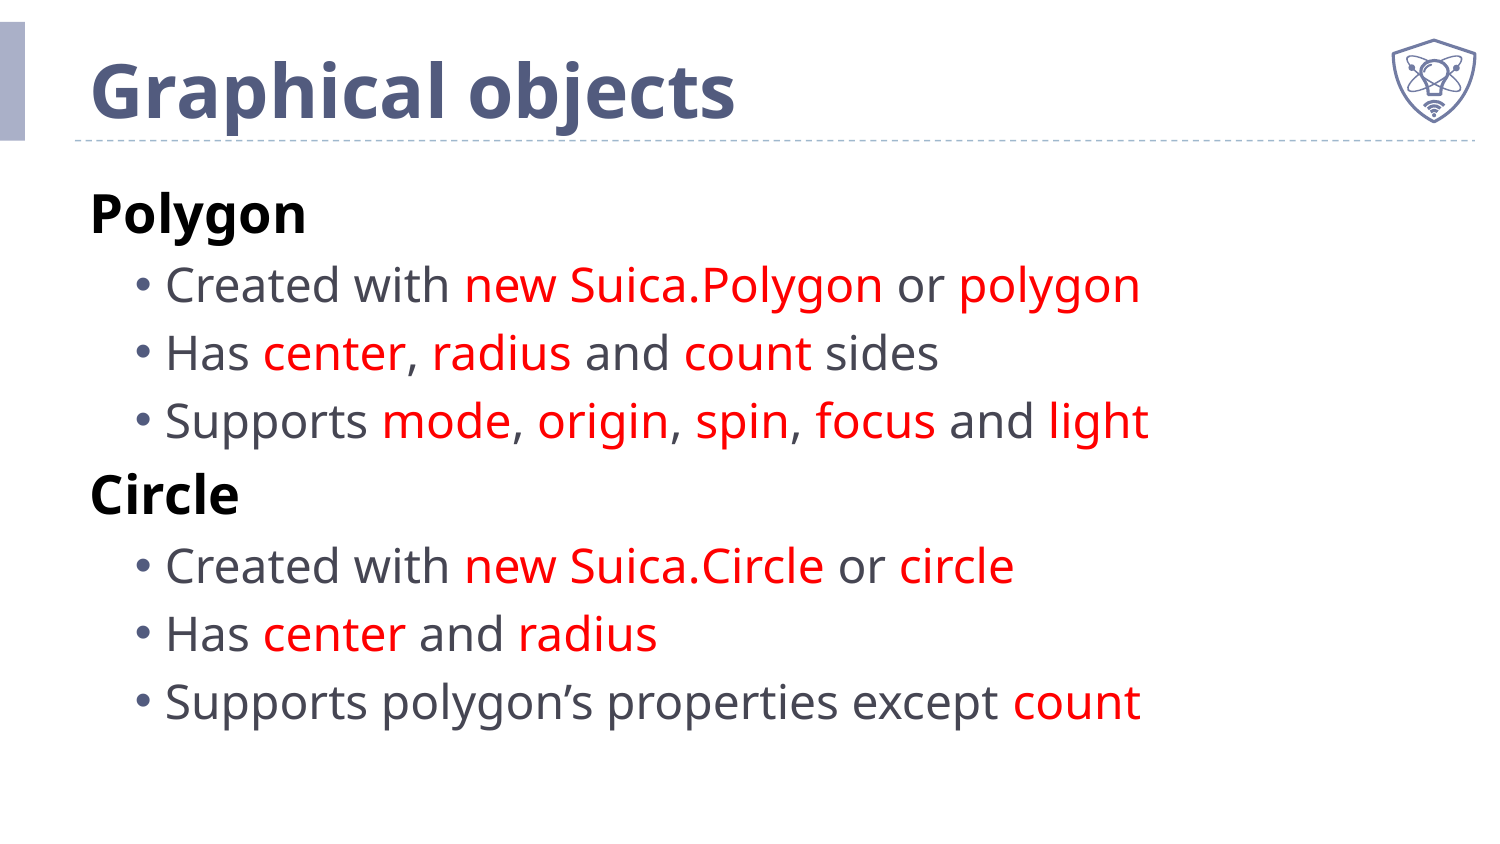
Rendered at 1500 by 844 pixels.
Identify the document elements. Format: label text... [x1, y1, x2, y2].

title Graphical objects [75, 18, 1475, 141]
list Polygon Created with new Suica.Polygon or polygon Has center, radius and count sides Supports mode, origin, spin, focus and light Circle Created with new Suica.Circle or circle Has center and radius Supports polygon’s properties except count [75, 171, 1475, 835]
